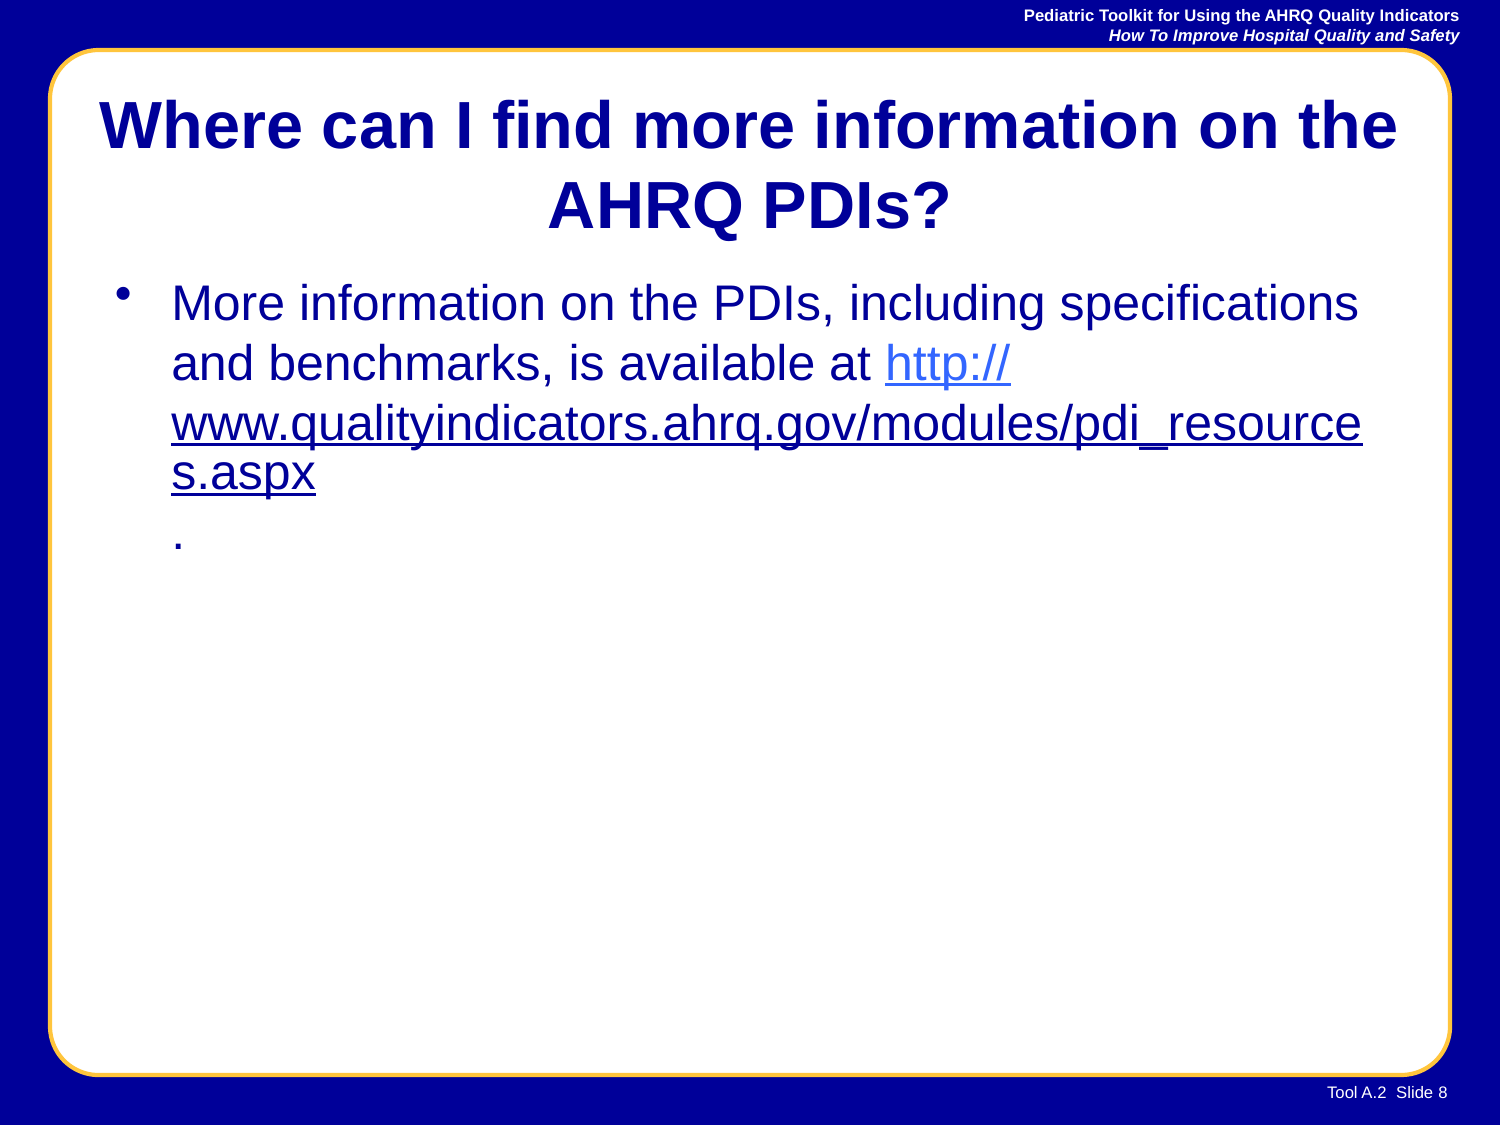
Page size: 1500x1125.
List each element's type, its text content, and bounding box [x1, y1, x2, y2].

list More information on the PDIs, including specifications and benchmarks, is available at http://www.qualityindicators.ahrq.gov/modules/pdi_resources.aspx. [99, 262, 1401, 976]
title Where can I find more information on the AHRQ PDIs? [62, 75, 1438, 200]
